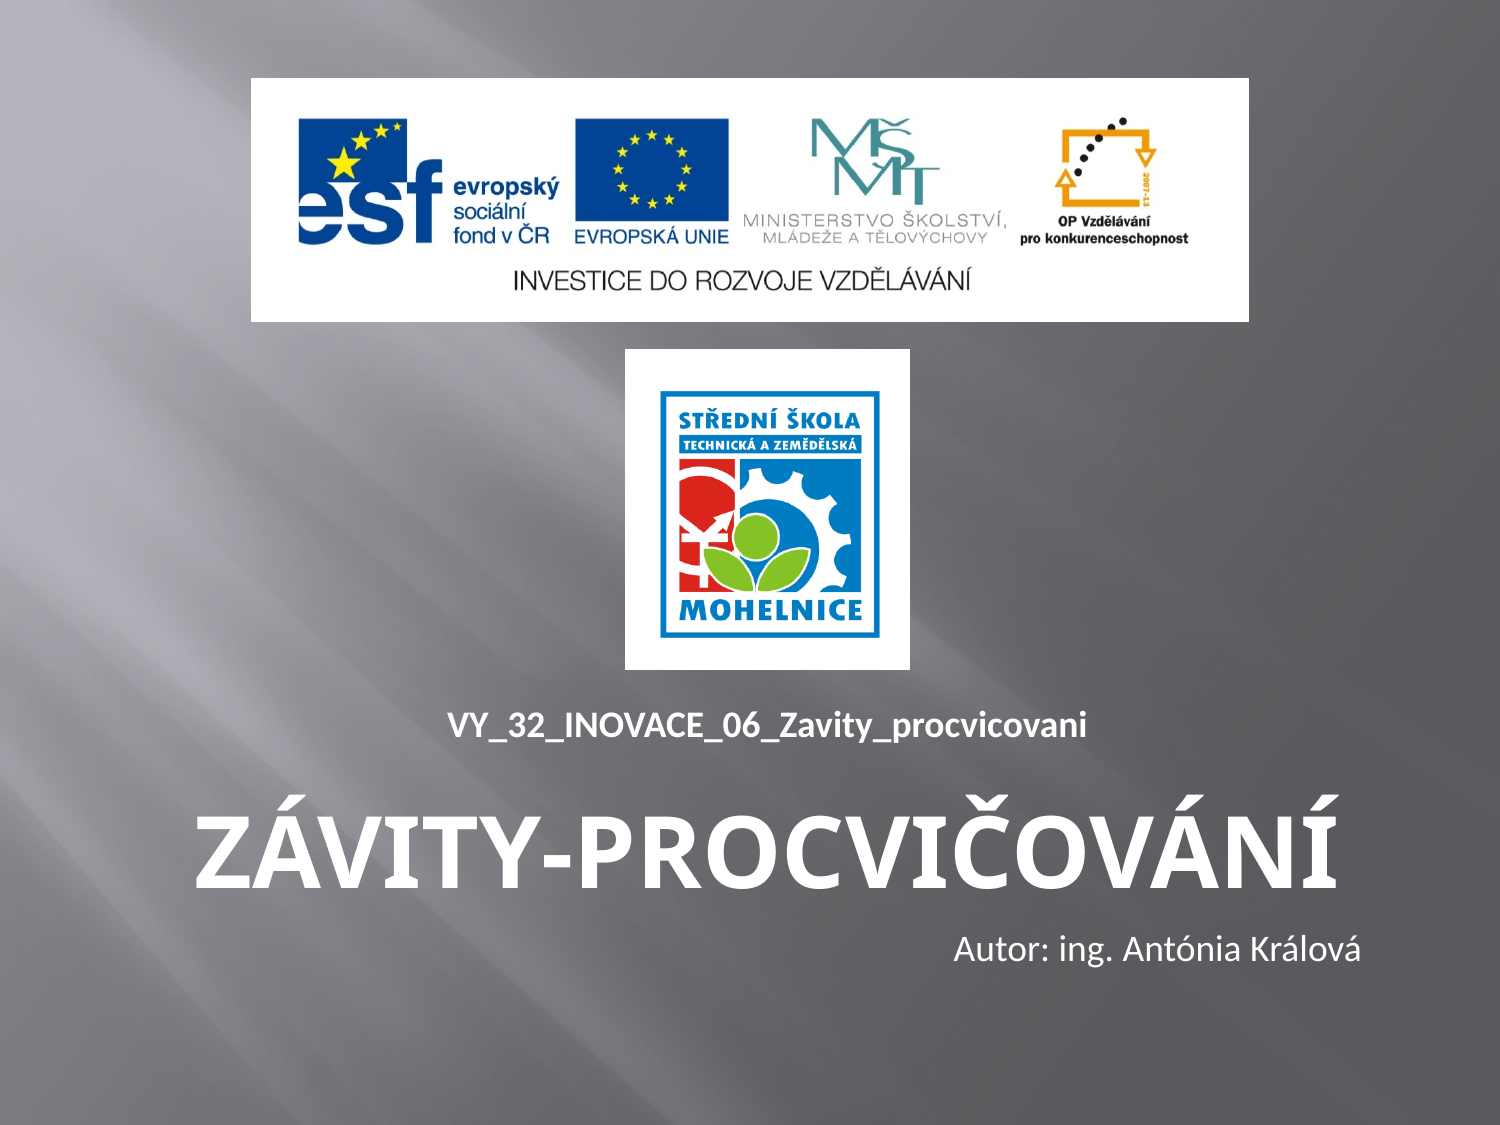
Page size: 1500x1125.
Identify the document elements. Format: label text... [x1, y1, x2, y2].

title Závity-procvičování [130, 691, 1406, 909]
picture [625, 349, 910, 670]
text_box Autor: ing. Antónia Králová [939, 916, 1436, 977]
picture [250, 77, 1250, 322]
text_box VY_32_INOVACE_06_Zavity_procvicovani [360, 692, 1176, 753]
